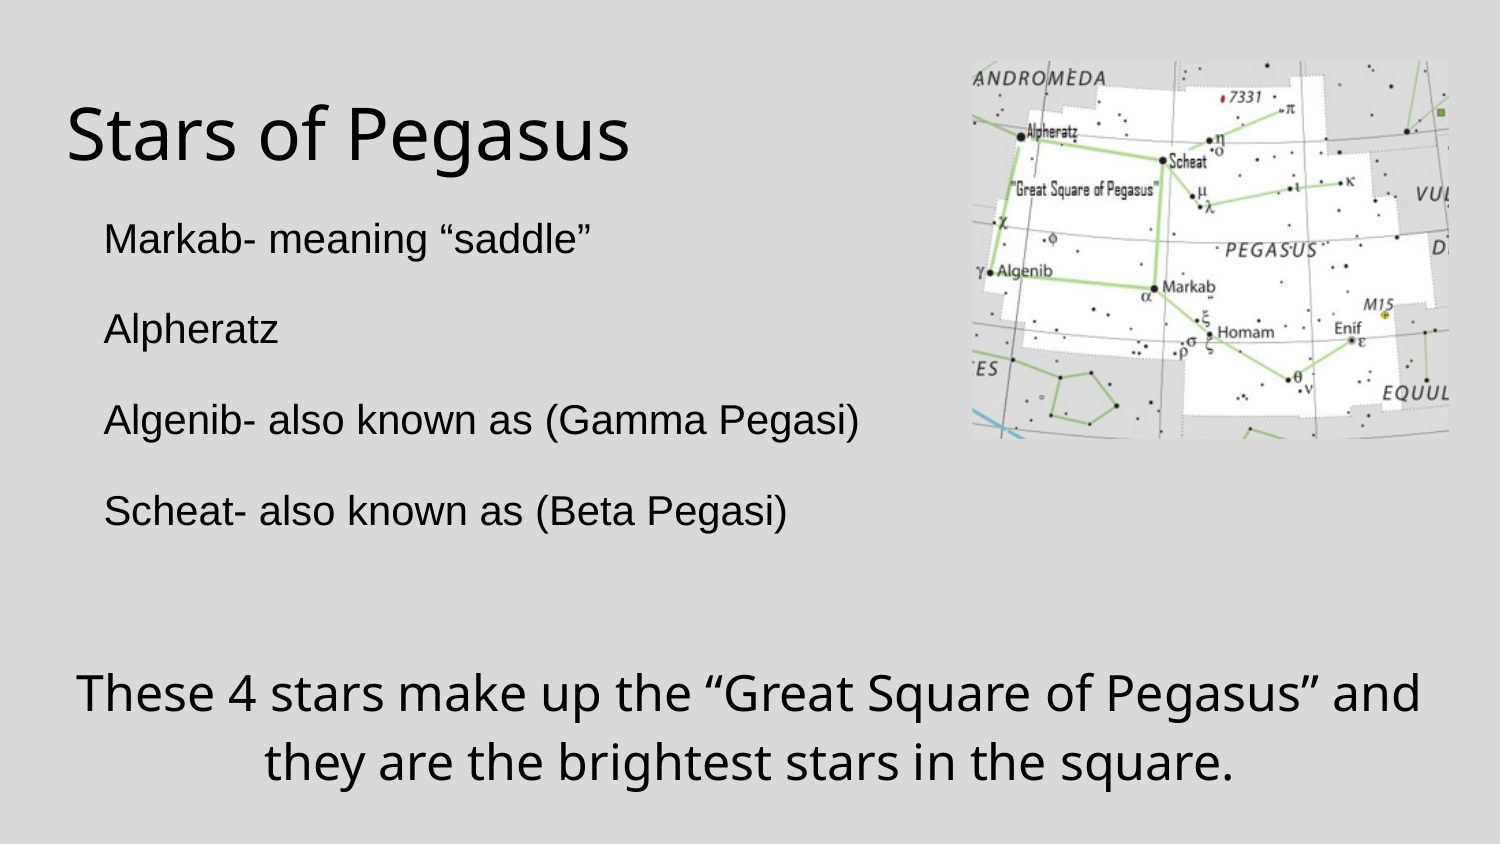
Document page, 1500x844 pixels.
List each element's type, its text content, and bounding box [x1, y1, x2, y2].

title Stars of Pegasus [51, 72, 967, 167]
list Markab- meaning “saddle” Alpheratz Algenib- also known as (Gamma Pegasi) Scheat- also known as (Beta Pegasi) These 4 stars make up the “Great Square of Pegasus” and they are the brightest stars in the square. [51, 189, 1449, 750]
picture [972, 61, 1450, 440]
